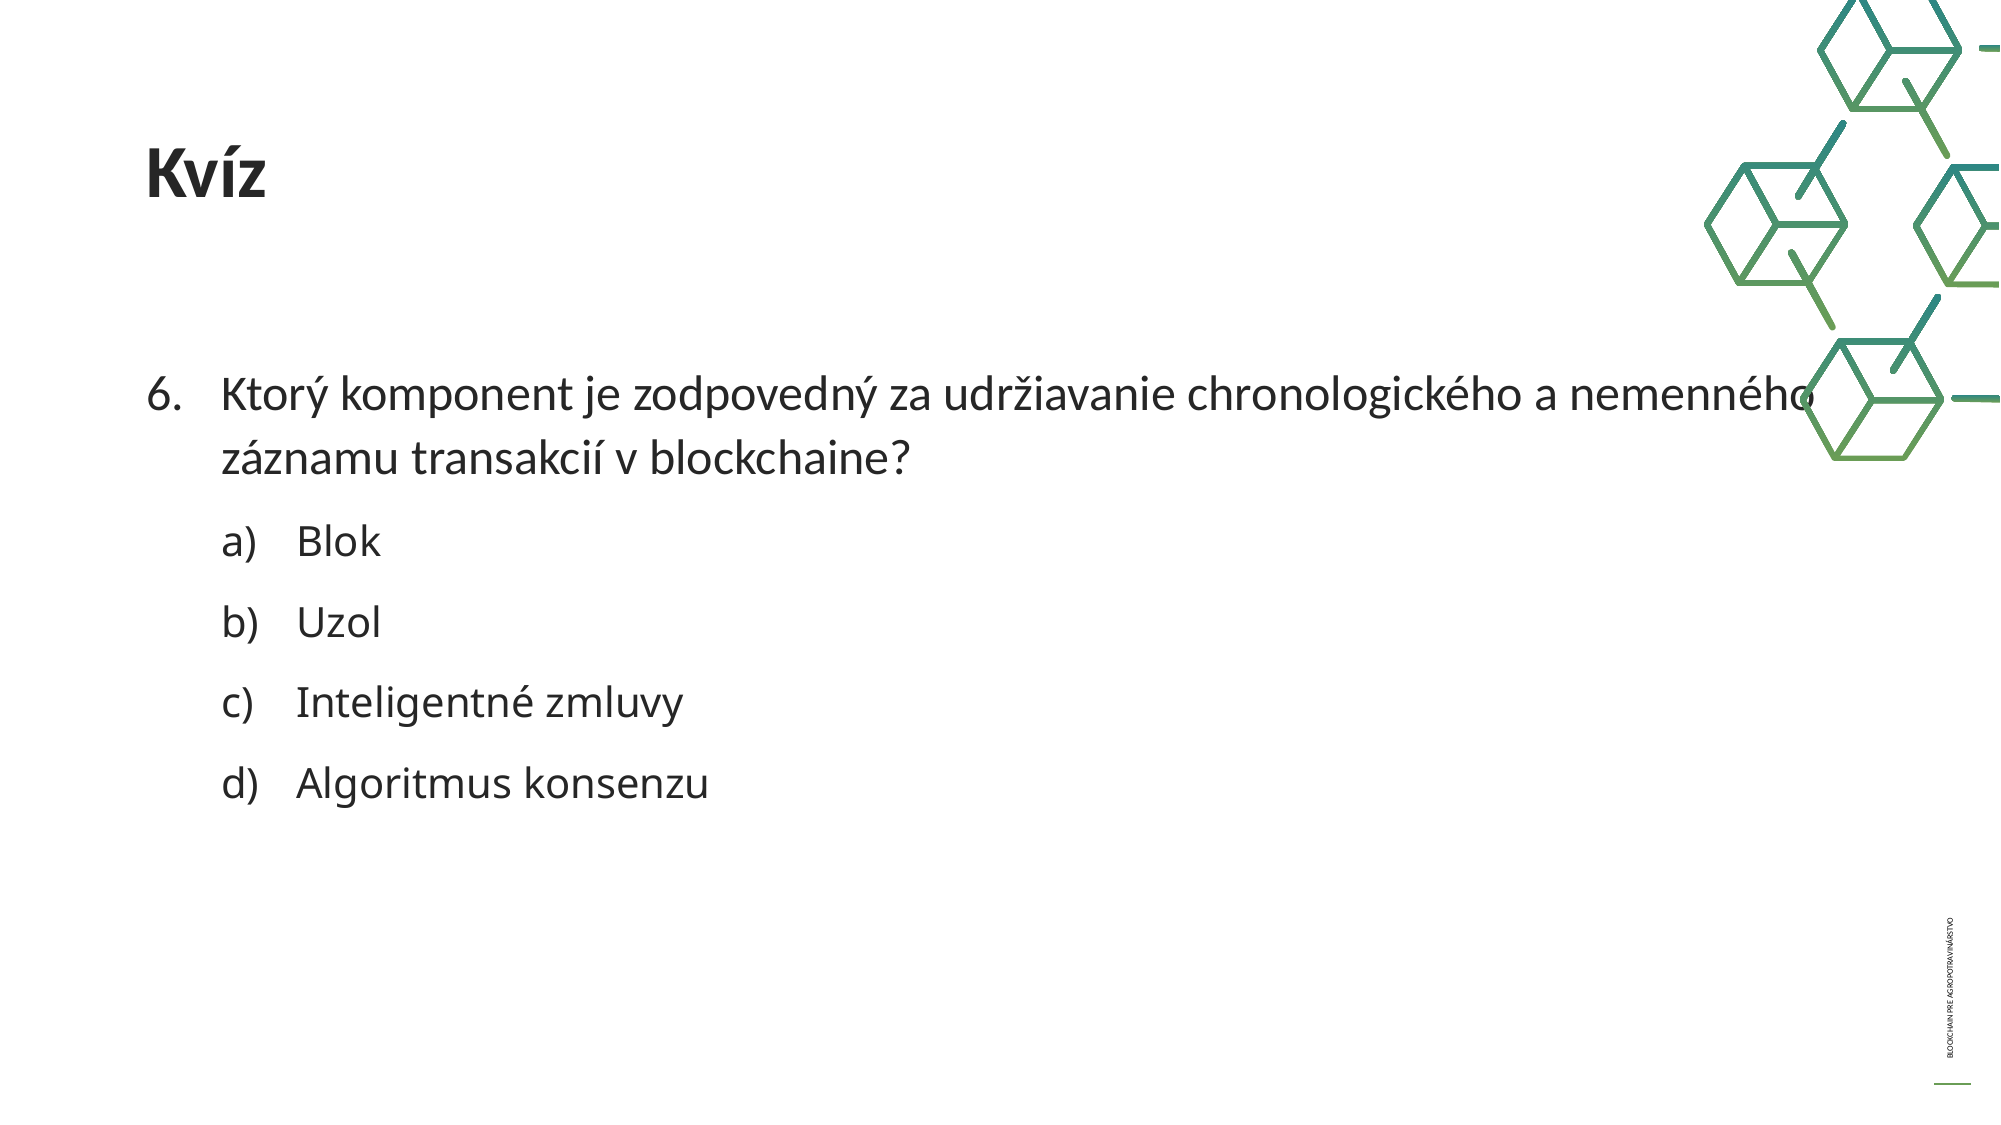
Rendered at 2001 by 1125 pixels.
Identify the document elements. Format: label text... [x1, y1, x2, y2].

list Kvíz [130, 124, 1698, 337]
list Ktorý komponent je zodpovedný za udržiavanie chronologického a nemenného záznamu transakcií v blockchaine? Blok Uzol Inteligentné zmluvy Algoritmus konsenzu [130, 348, 1869, 1035]
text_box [1703, 0, 2000, 462]
